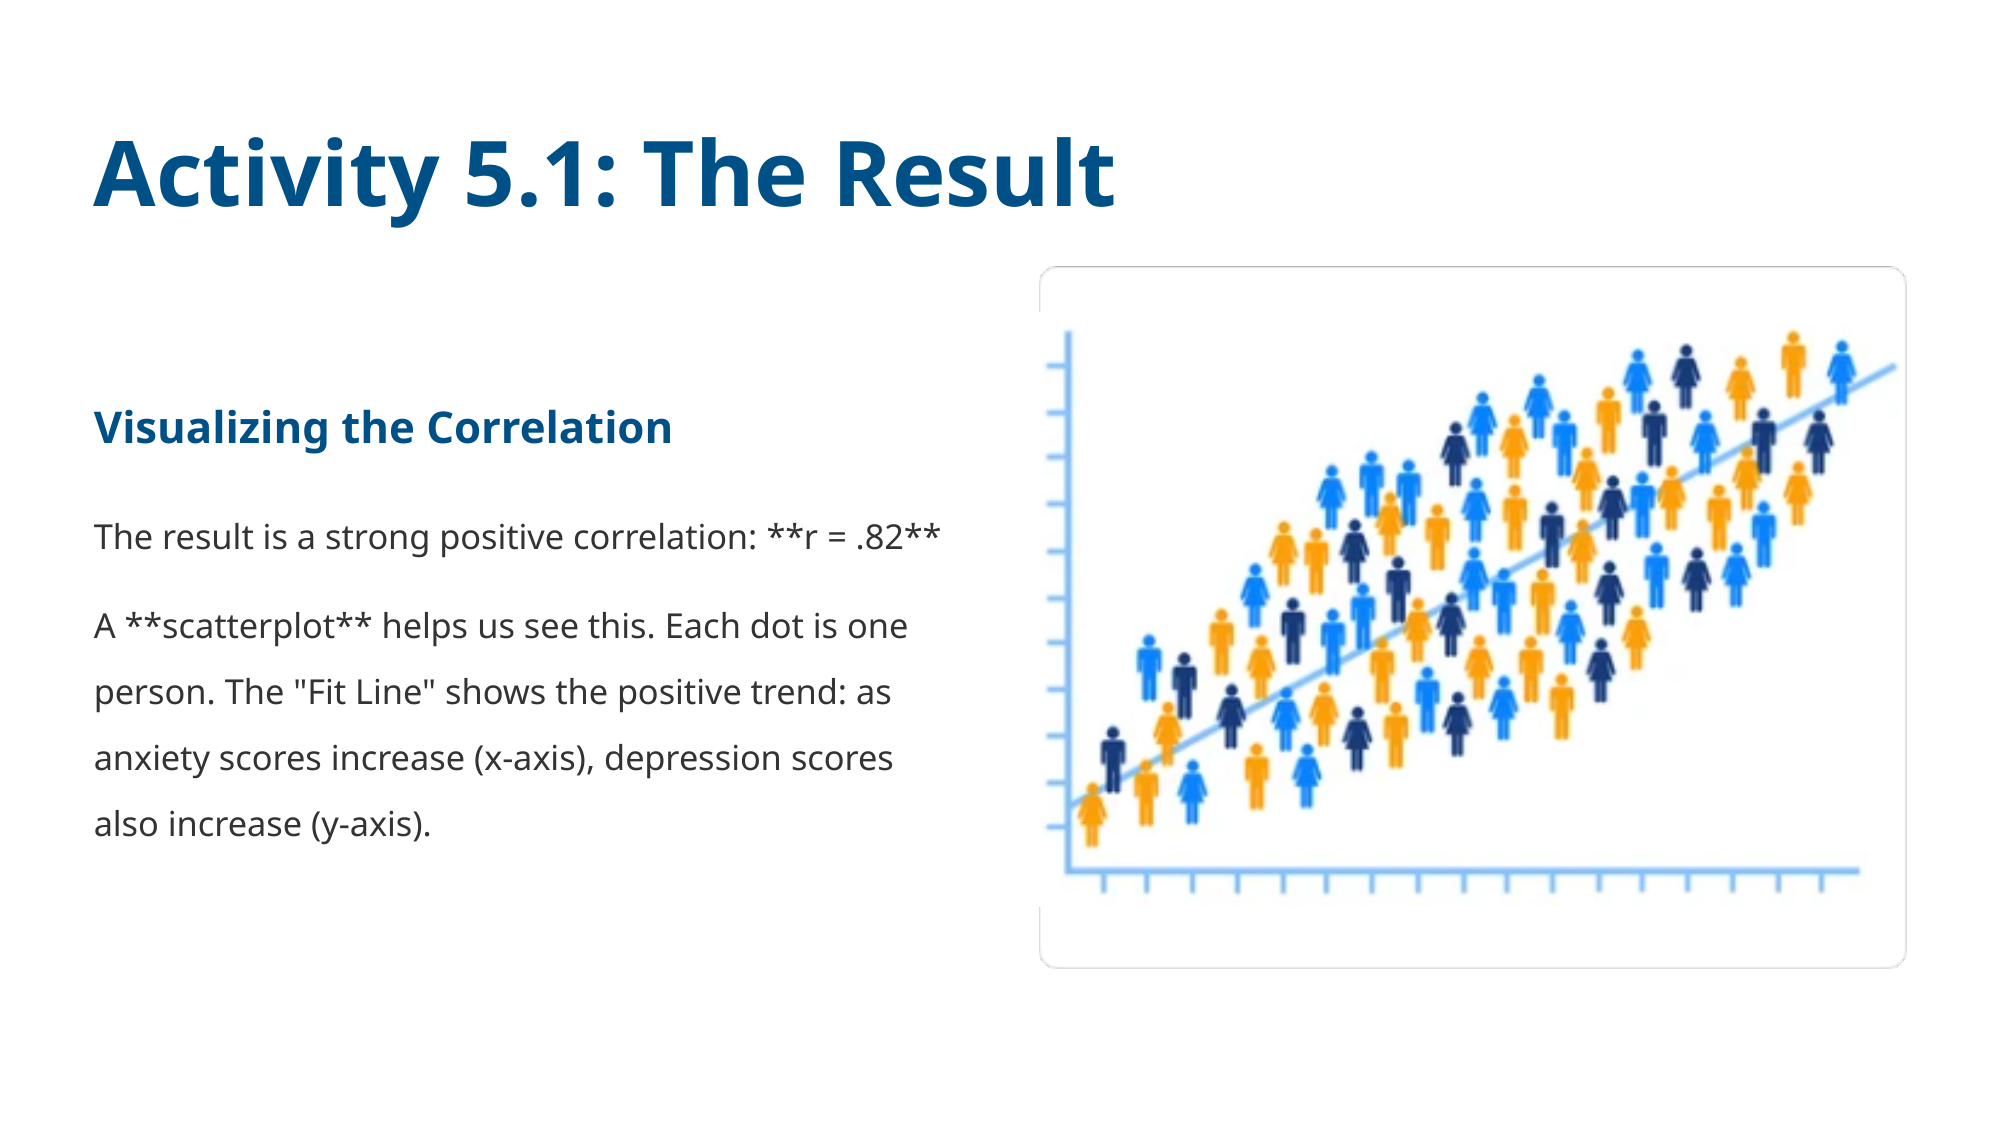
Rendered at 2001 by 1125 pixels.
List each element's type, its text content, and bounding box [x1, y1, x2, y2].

text_box Activity 5.1: The Result [93, 93, 1156, 225]
picture [1032, 264, 1907, 969]
text_box A **scatterplot** helps us see this. Each dot is one person. The "Fit Line" shows the positive trend: as anxiety scores increase (x-axis), depression scores also increase (y-axis). [93, 579, 961, 844]
text_box Visualizing the Correlation [93, 399, 1005, 453]
text_box The result is a strong positive correlation: **r = .82** [93, 490, 961, 557]
